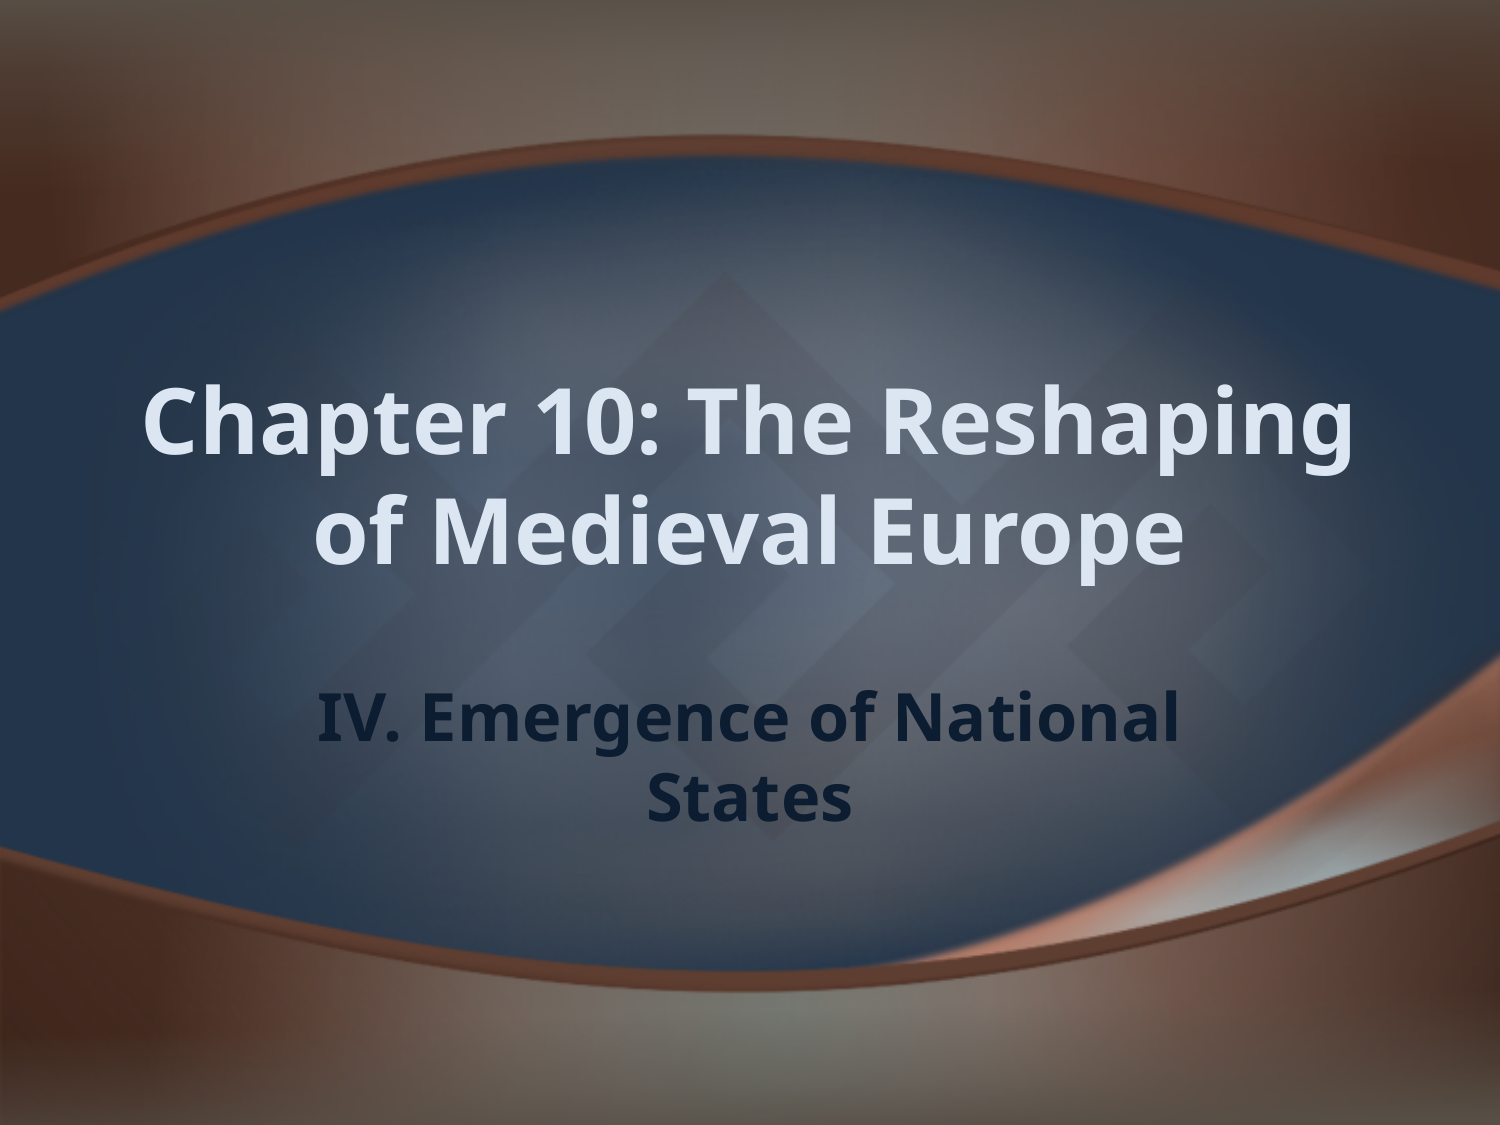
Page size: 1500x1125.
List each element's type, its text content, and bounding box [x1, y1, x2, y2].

subtitle IV. Emergence of National States [225, 667, 1275, 956]
picture [0, 0, 1500, 1125]
title Chapter 10: The Reshaping of Medieval Europe [112, 352, 1388, 594]
